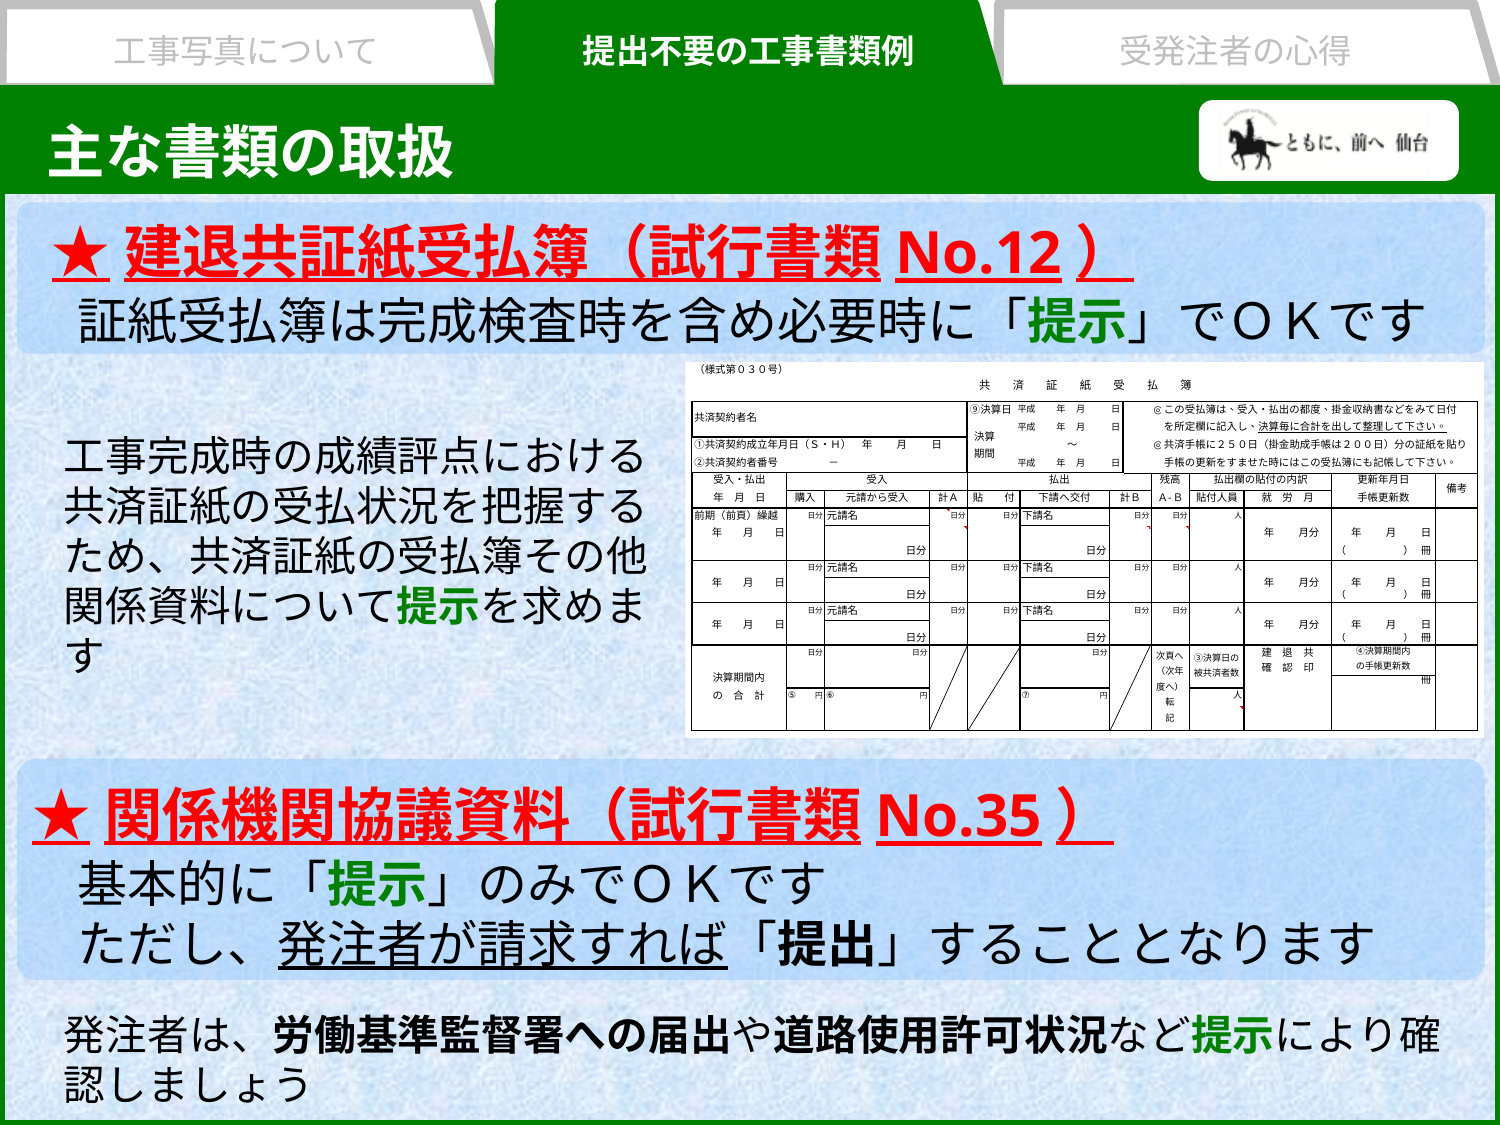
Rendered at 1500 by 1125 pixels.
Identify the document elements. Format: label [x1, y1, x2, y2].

picture [684, 361, 1486, 739]
text_box [0, 3, 1500, 1125]
